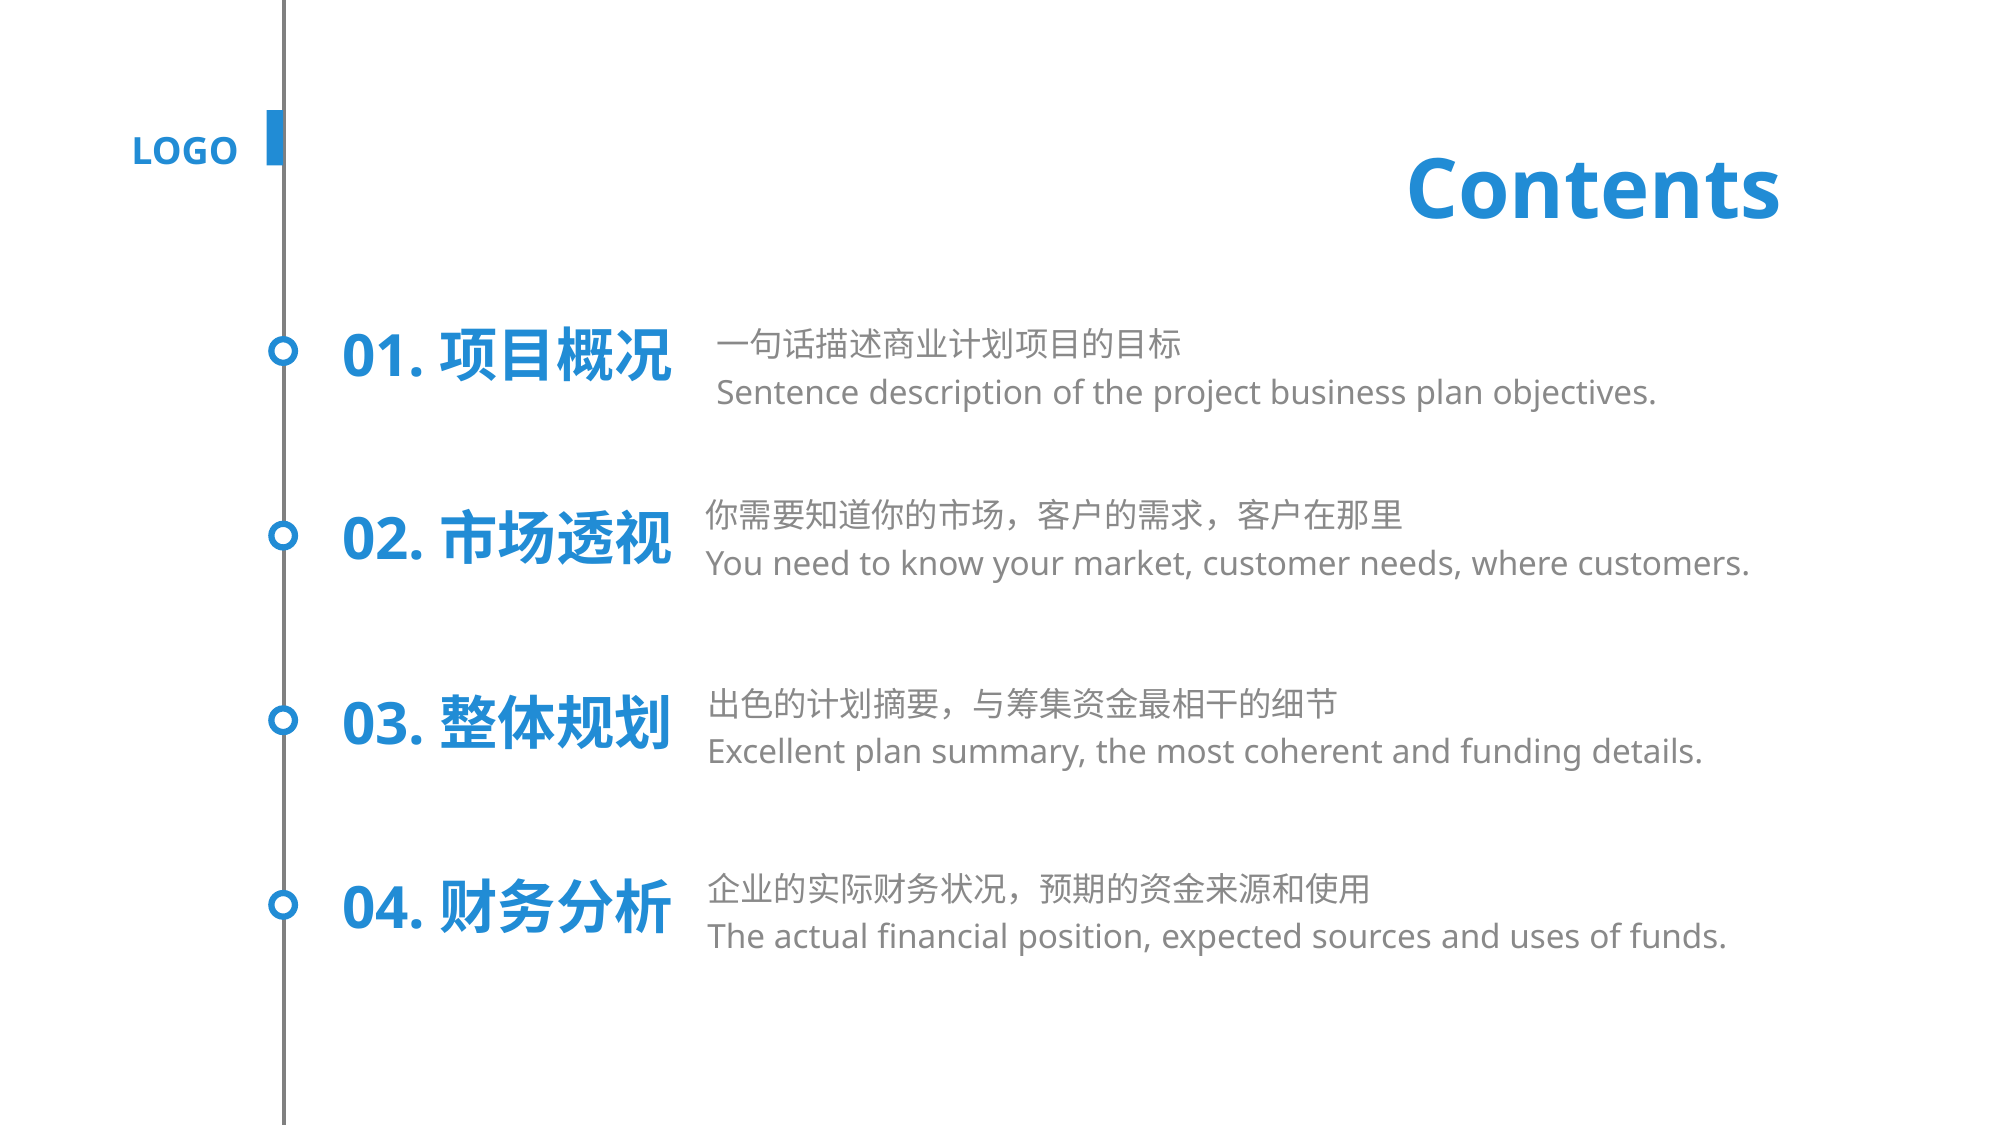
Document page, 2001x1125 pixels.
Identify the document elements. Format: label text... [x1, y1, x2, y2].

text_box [129, 92, 284, 170]
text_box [271, 315, 1674, 421]
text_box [271, 674, 1719, 780]
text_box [271, 859, 1743, 965]
text_box Contents [1405, 126, 1902, 243]
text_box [271, 486, 1764, 592]
